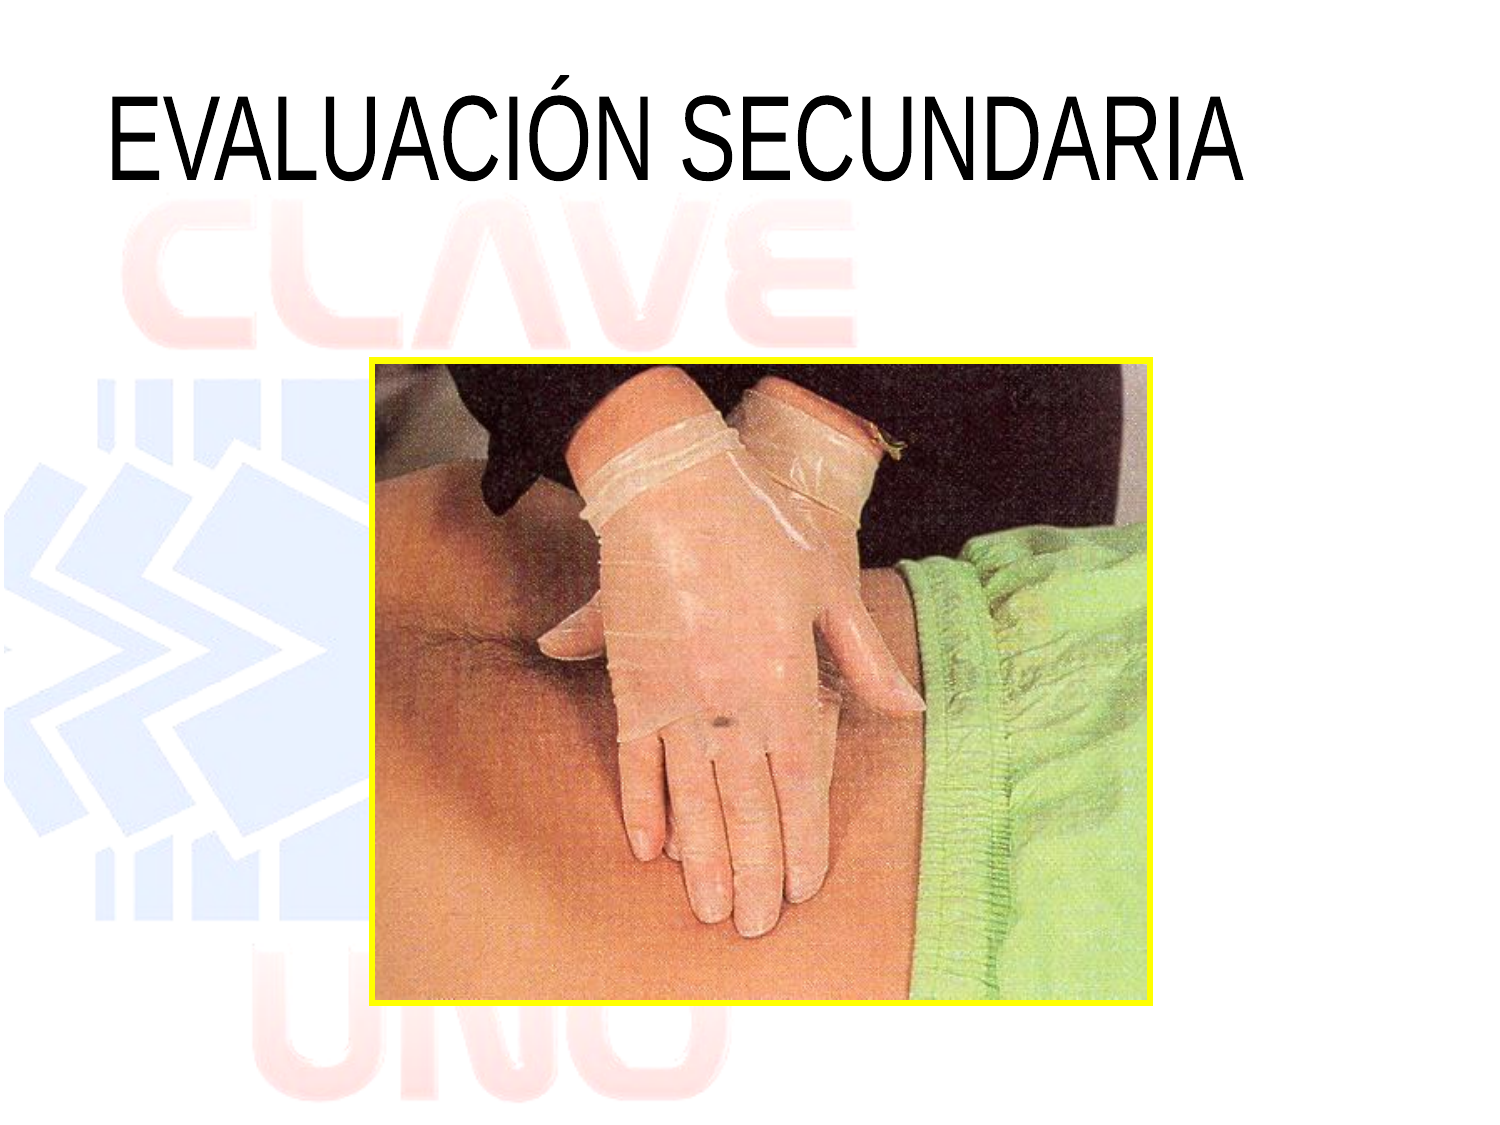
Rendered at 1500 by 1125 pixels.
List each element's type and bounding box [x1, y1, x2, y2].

picture [3, 184, 1147, 1121]
